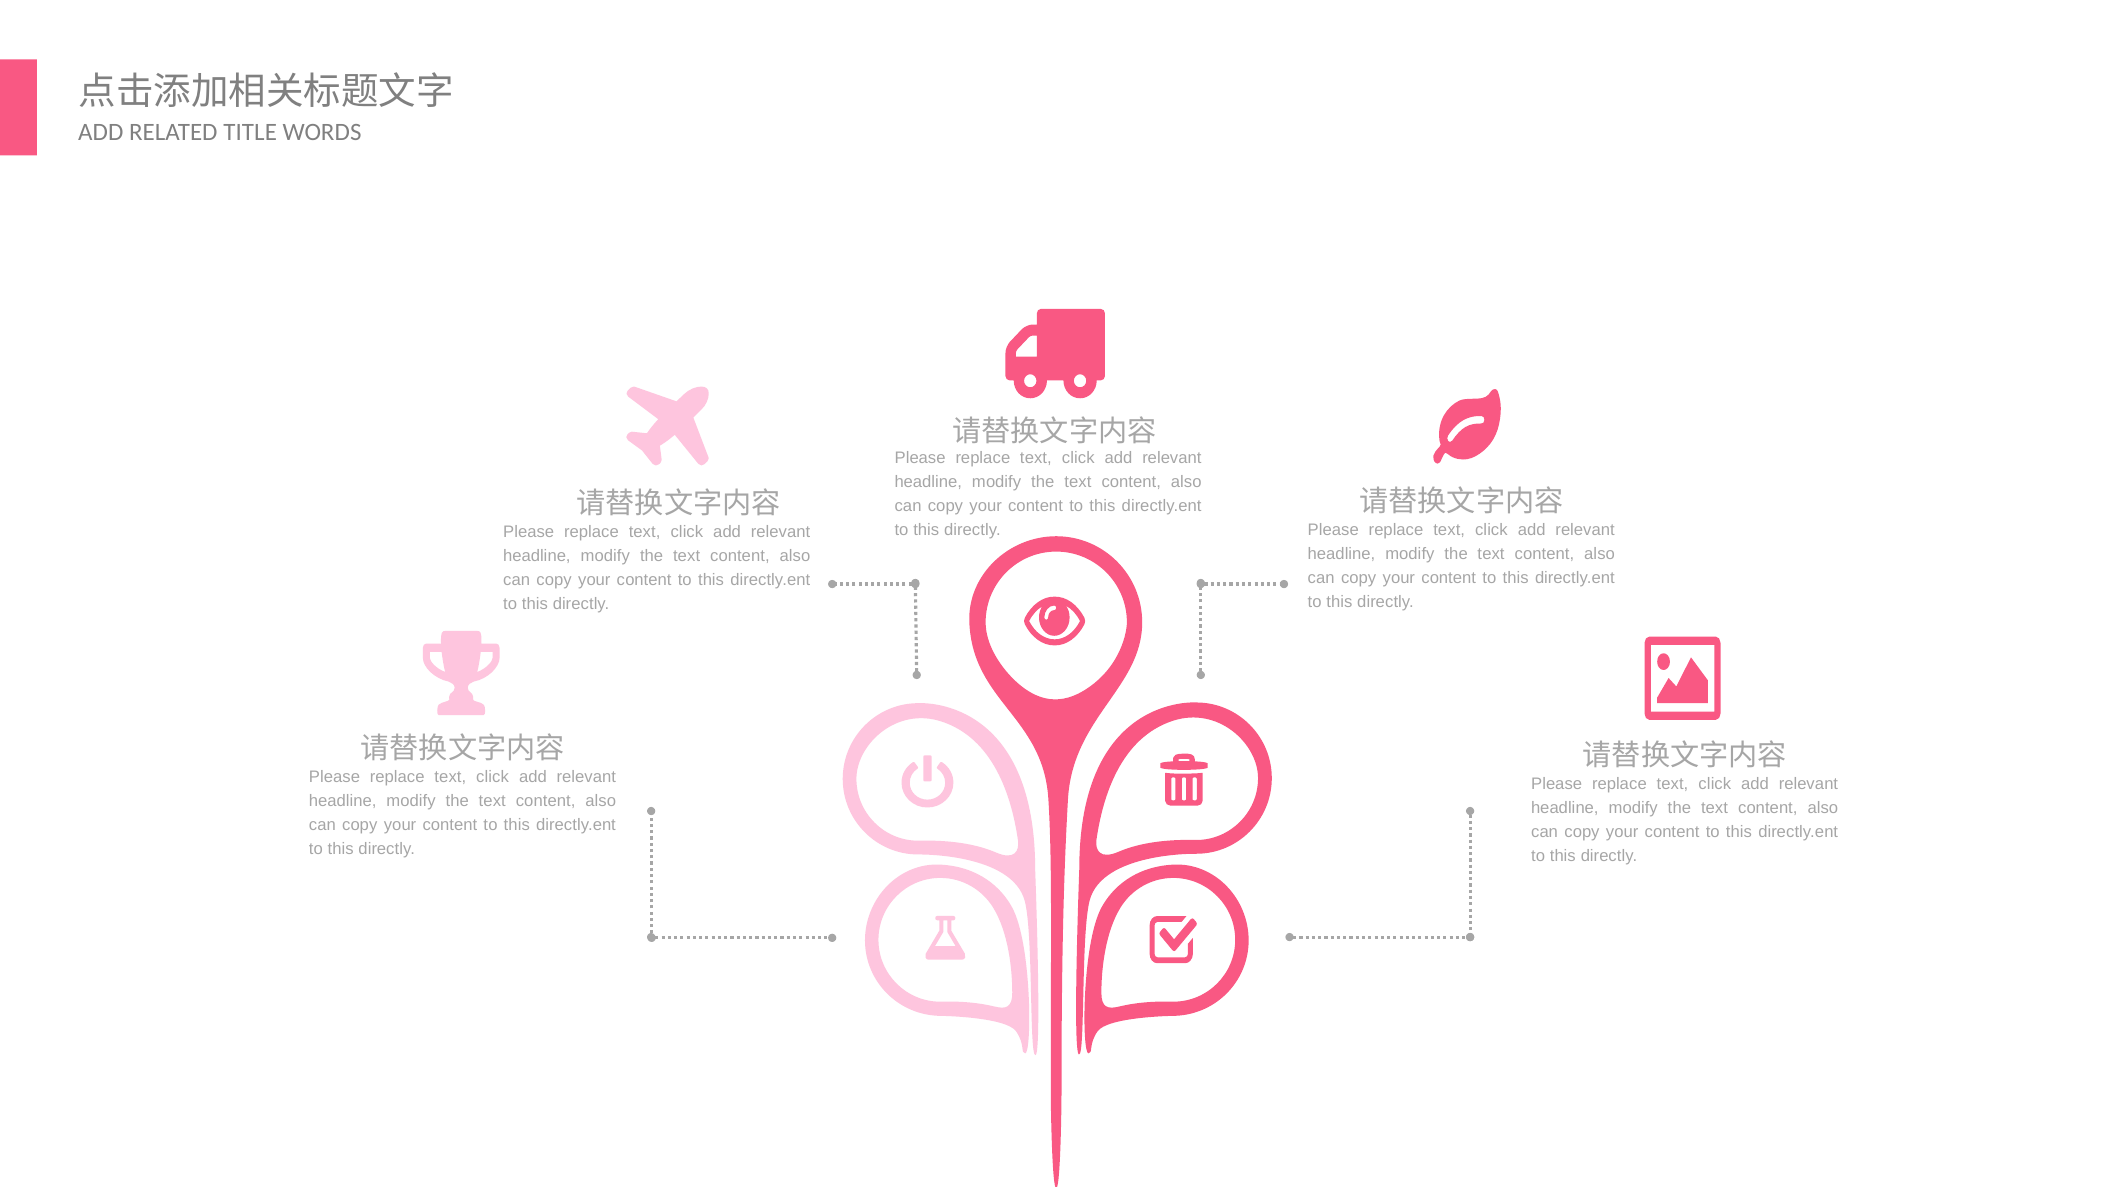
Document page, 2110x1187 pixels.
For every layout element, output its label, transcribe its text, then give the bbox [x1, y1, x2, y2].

text_box 请替换文字内容 [360, 722, 566, 762]
text_box Please replace text, click add relevant headline, modify the text content, also can copy your content to this directly.ent to this directly. [1307, 514, 1616, 611]
text_box 请替换文字内容 [1582, 729, 1788, 768]
text_box [1433, 389, 1501, 464]
text_box Please replace text, click add relevant headline, modify the text content, also can copy your content to this directly.ent to this directly. [1531, 768, 1839, 865]
text_box Please replace text, click add relevant headline, modify the text content, also can copy your content to this directly.ent to this directly. [308, 762, 617, 859]
text_box 请替换文字内容 [952, 405, 1158, 443]
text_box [864, 862, 1032, 1054]
text_box 请替换文字内容 [1359, 475, 1564, 514]
text_box ADD RELATED TITLE WORDS [62, 107, 379, 154]
text_box 点击添加相关标题文字 [62, 59, 470, 121]
text_box [422, 630, 500, 716]
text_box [1072, 694, 1272, 1057]
text_box [626, 386, 709, 466]
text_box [842, 694, 1043, 1058]
text_box Please replace text, click add relevant headline, modify the text content, also can copy your content to this directly.ent to this directly. [503, 517, 811, 613]
text_box 请替换文字内容 [576, 477, 782, 517]
text_box Please replace text, click add relevant headline, modify the text content, also can copy your content to this directly.ent to this directly. [894, 443, 1203, 539]
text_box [967, 536, 1143, 1187]
text_box [1644, 636, 1721, 720]
text_box [1005, 308, 1105, 399]
